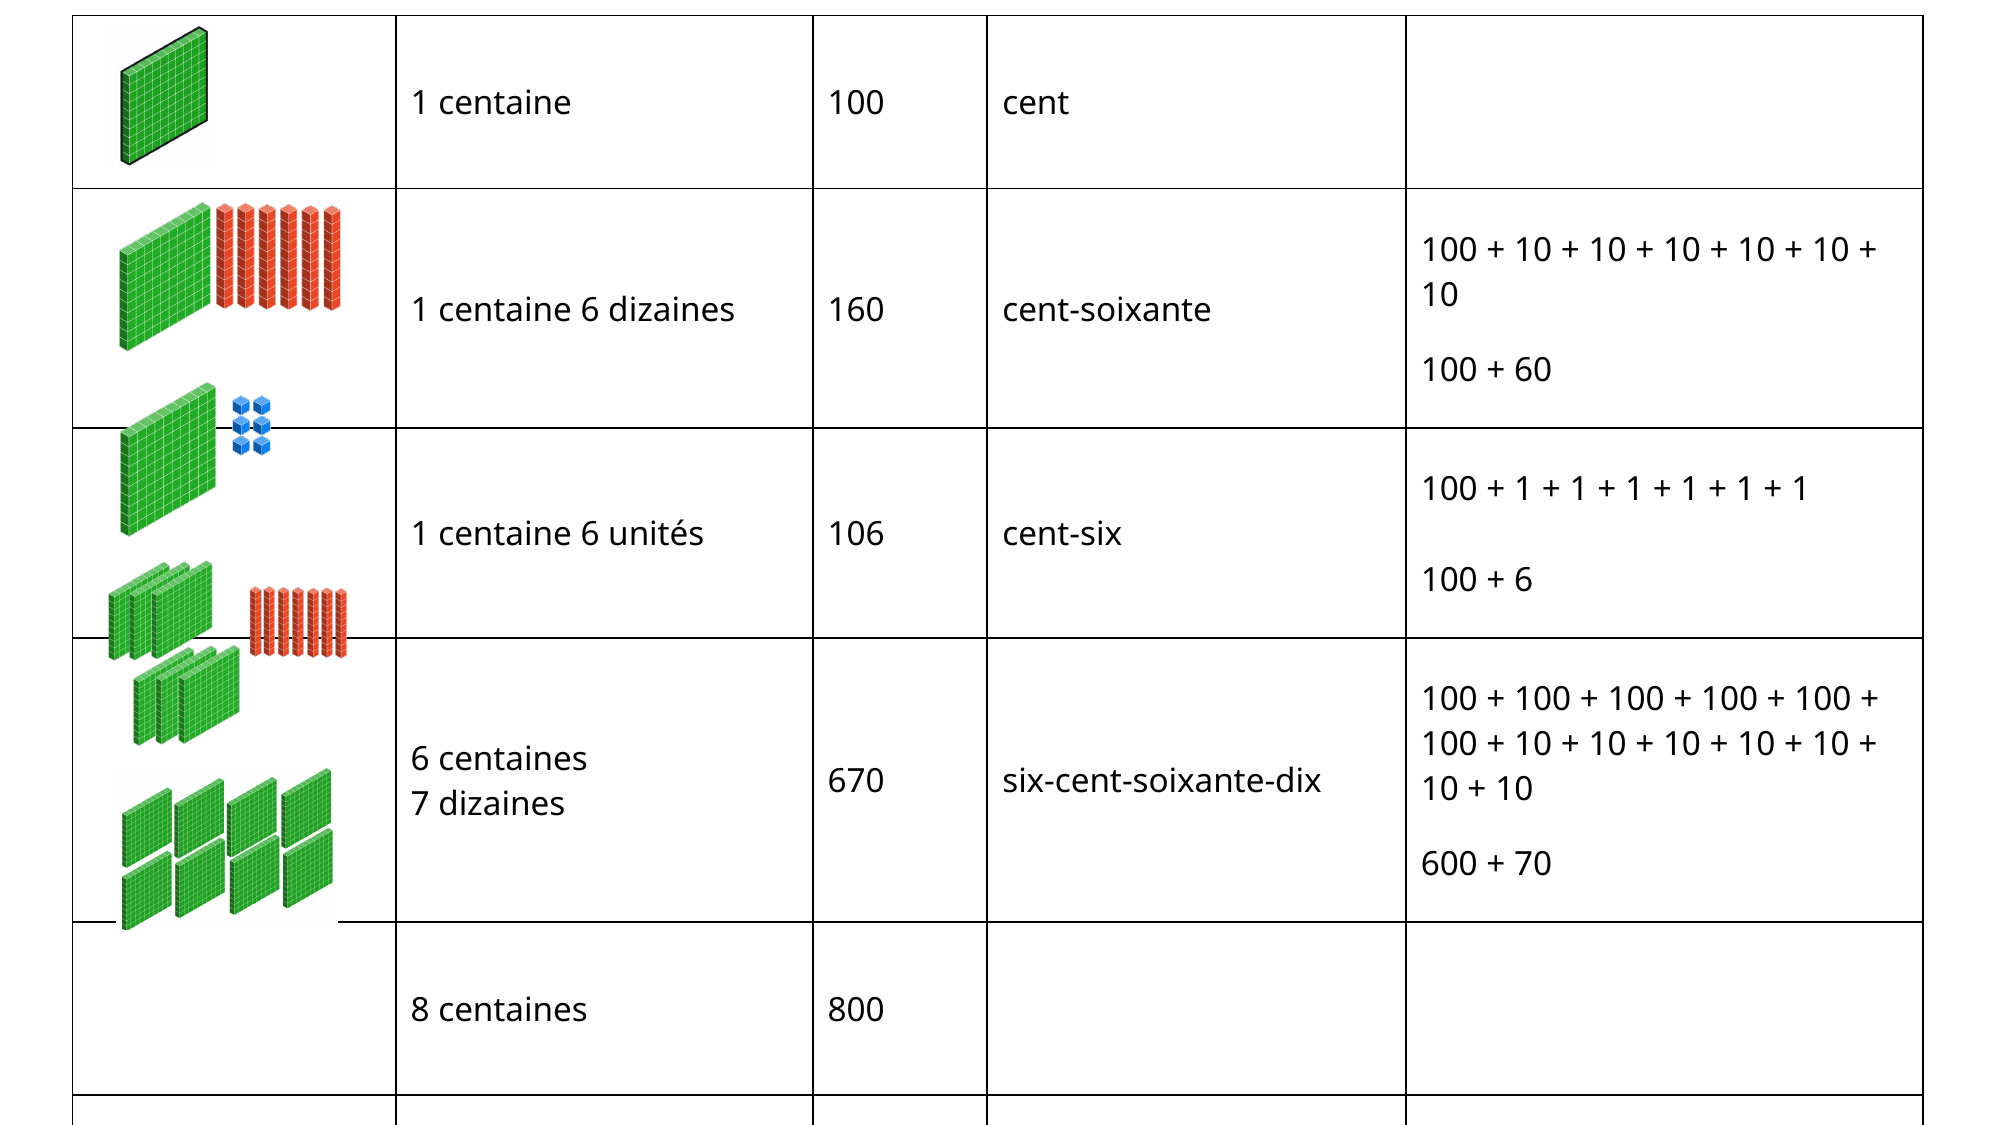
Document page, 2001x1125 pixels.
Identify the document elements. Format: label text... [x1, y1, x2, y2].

table_cell [1407, 923, 1922, 1094]
table_cell six-cent-soixante-dix [988, 639, 1405, 921]
table_cell [73, 639, 395, 921]
table_header cent [988, 16, 1405, 188]
table_cell 106 [814, 429, 986, 637]
table_cell [988, 923, 1405, 1094]
picture [95, 183, 360, 758]
table_cell cent-soixante [988, 189, 1405, 427]
table_cell 8 centaines [397, 923, 812, 1094]
table_cell [73, 923, 395, 1094]
table_cell [1407, 1096, 1922, 1125]
table_cell [73, 189, 99, 427]
table_cell [397, 1096, 812, 1125]
table_cell 1 centaine 6 unités [397, 429, 812, 637]
picture [115, 767, 338, 931]
table_cell 100 + 1 + 1 + 1 + 1 + 1 + 1 100 + 6 [1407, 429, 1922, 637]
picture [103, 24, 215, 167]
table_cell [73, 1096, 395, 1125]
table_header 100 [814, 16, 986, 188]
table_cell [290, 429, 395, 637]
table_cell 6 centaines 7 dizaines [397, 639, 812, 921]
table_cell 1 centaine 6 dizaines [397, 189, 812, 427]
table_cell [814, 1096, 986, 1125]
table_cell 670 [814, 639, 986, 921]
table_cell 100 + 100 + 100 + 100 + 100 + 100 + 10 + 10 + 10 + 10 + 10 + 10 + 10 600 + 70 [1407, 639, 1922, 921]
table_header [73, 16, 395, 188]
table_cell cent-six [988, 429, 1405, 637]
table_cell [290, 189, 395, 427]
table_header [1407, 16, 1922, 188]
table_cell [988, 1096, 1405, 1125]
table_cell [73, 429, 99, 637]
table_cell 100 + 10 + 10 + 10 + 10 + 10 + 10 100 + 60 [1407, 189, 1922, 427]
table_cell 160 [814, 189, 986, 427]
table_cell 800 [814, 923, 986, 1094]
table_header 1 centaine [397, 16, 812, 188]
